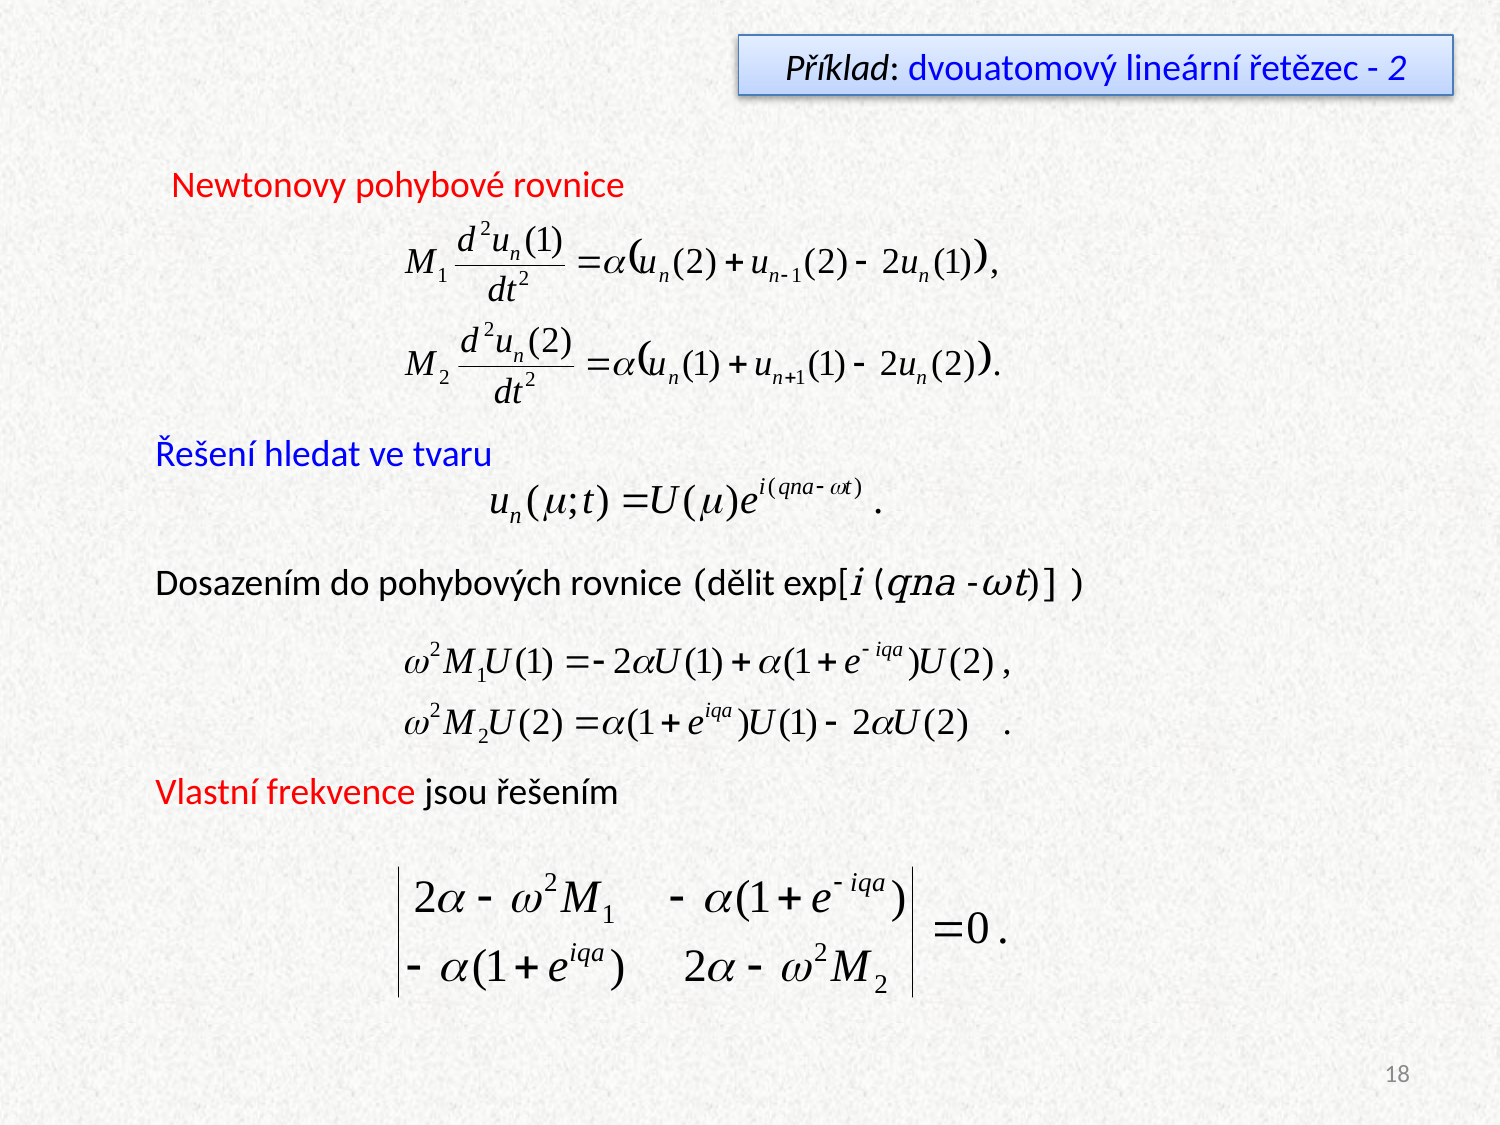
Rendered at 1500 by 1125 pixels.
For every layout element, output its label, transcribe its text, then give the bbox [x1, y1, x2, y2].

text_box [390, 857, 1016, 1006]
text_box Řešení hledat ve tvaru [140, 421, 516, 482]
text_box Newtonovy pohybové rovnice [140, 152, 657, 213]
slide_number 18 [1074, 1042, 1425, 1103]
text_box Dosazením do pohybových rovnice (dělit exp[i (qna -ωt)] ) [140, 550, 1172, 611]
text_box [483, 468, 891, 534]
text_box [398, 632, 1018, 752]
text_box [398, 210, 1008, 412]
text_box Příklad: dvouatomový lineární řetězec - 2 [738, 34, 1454, 96]
text_box Vlastní frekvence jsou řešením [140, 759, 668, 820]
